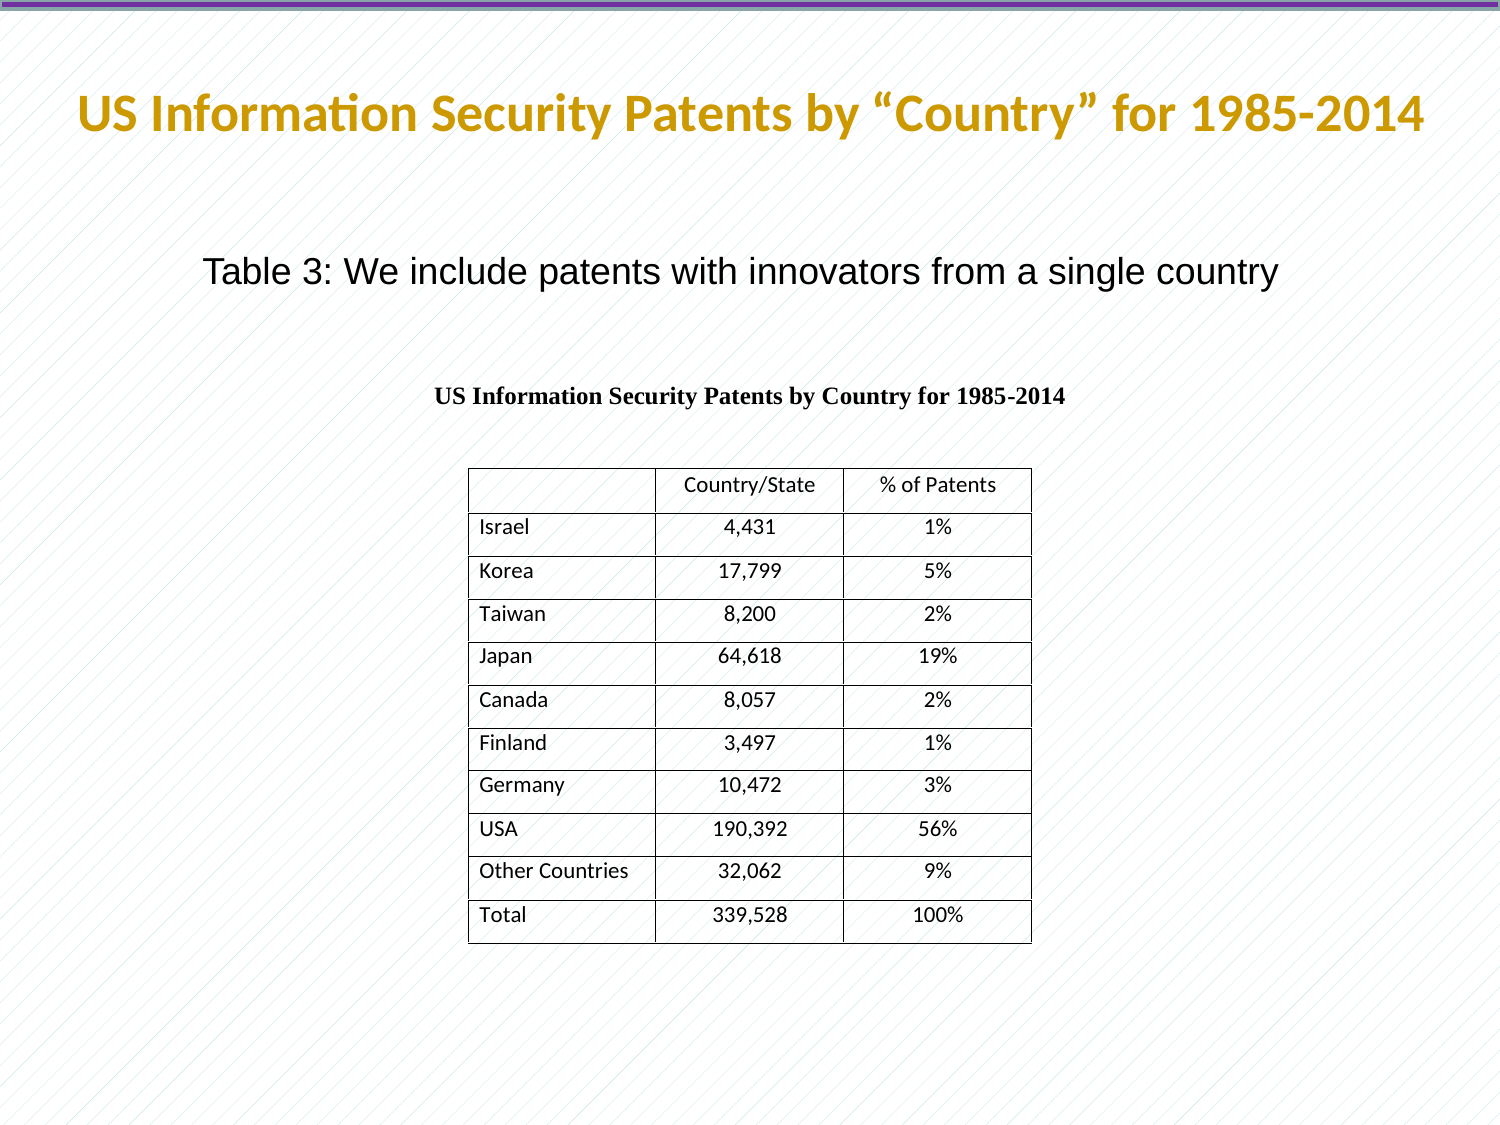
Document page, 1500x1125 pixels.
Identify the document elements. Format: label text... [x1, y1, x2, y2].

picture [256, 381, 1244, 976]
text_box Table 3: We include patents with innovators from a single country [187, 239, 1375, 300]
title US Information Security Patents by “Country” for 1985-2014 [62, 62, 1450, 158]
